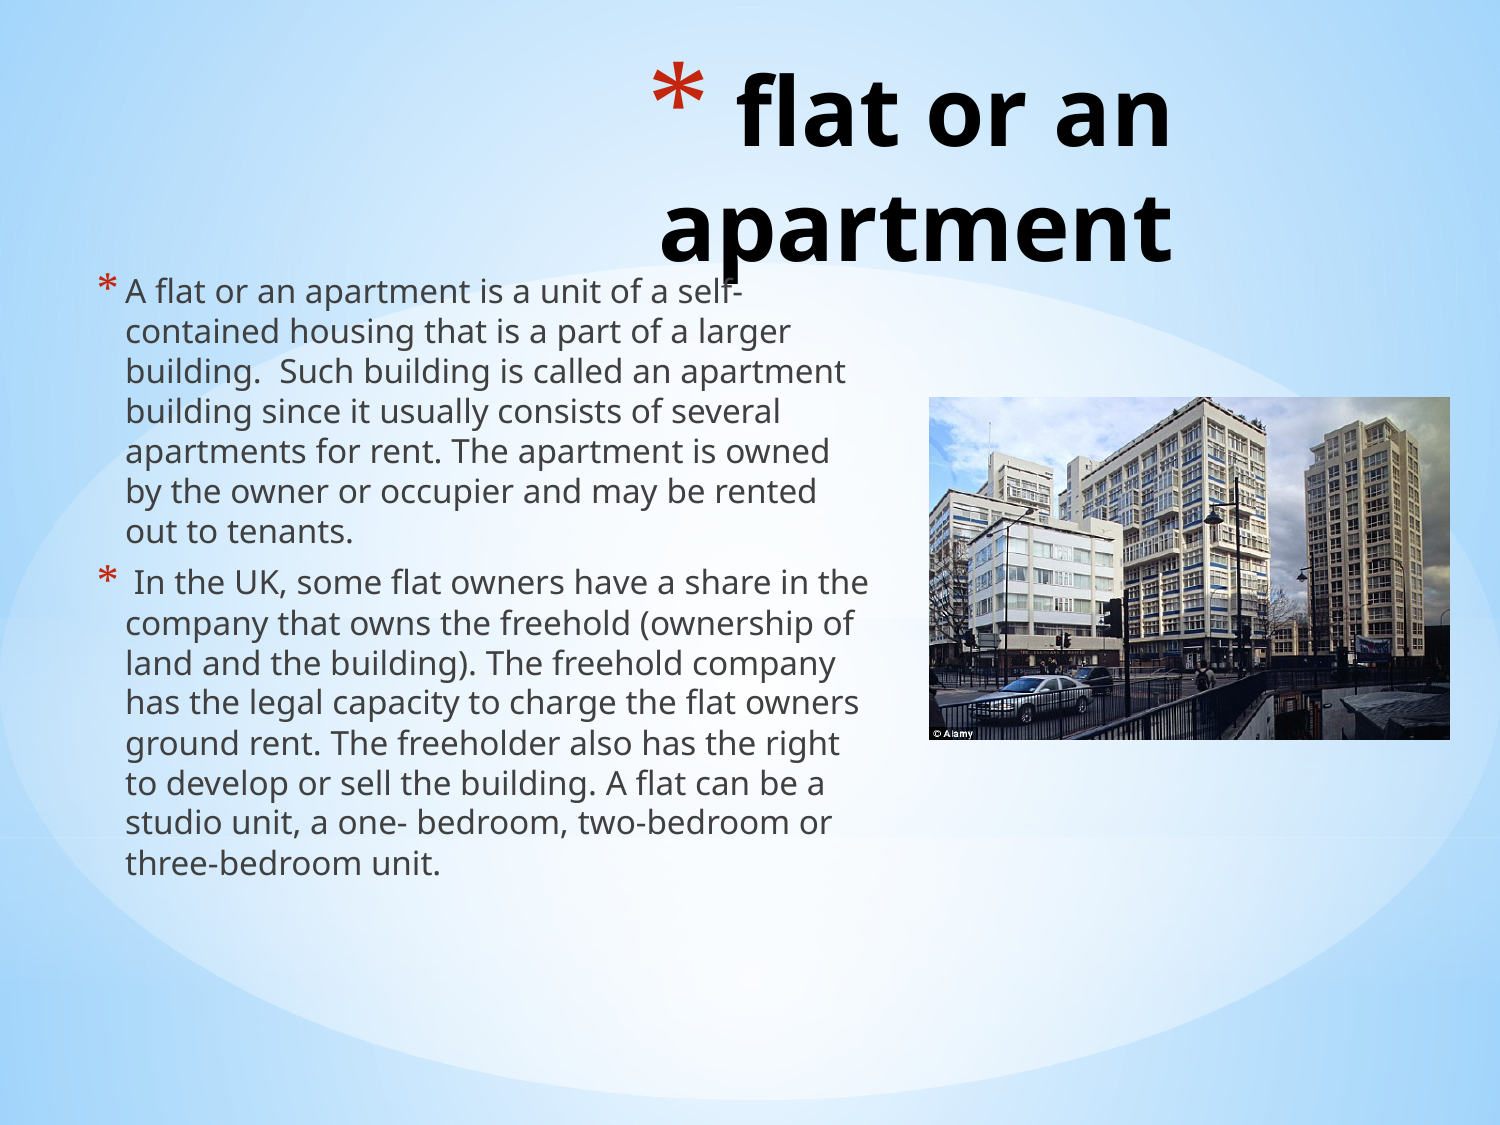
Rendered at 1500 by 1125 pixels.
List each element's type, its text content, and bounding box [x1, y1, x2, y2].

title flat or an apartment [121, 42, 1190, 231]
list A flat or an apartment is a unit of a self-contained housing that is a part of a larger building. Such building is called an apartment building since it usually consists of several apartments for rent. The apartment is owned by the owner or occupier and may be rented out to tenants. In the UK, some flat owners have a share in the company that owns the freehold (ownership of land and the building). The freehold company has the legal capacity to charge the flat owners ground rent. The freeholder also has the right to develop or sell the building. A flat can be a studio unit, a one- bedroom, two-bedroom or three-bedroom unit. [75, 262, 892, 1005]
picture [929, 396, 1450, 740]
